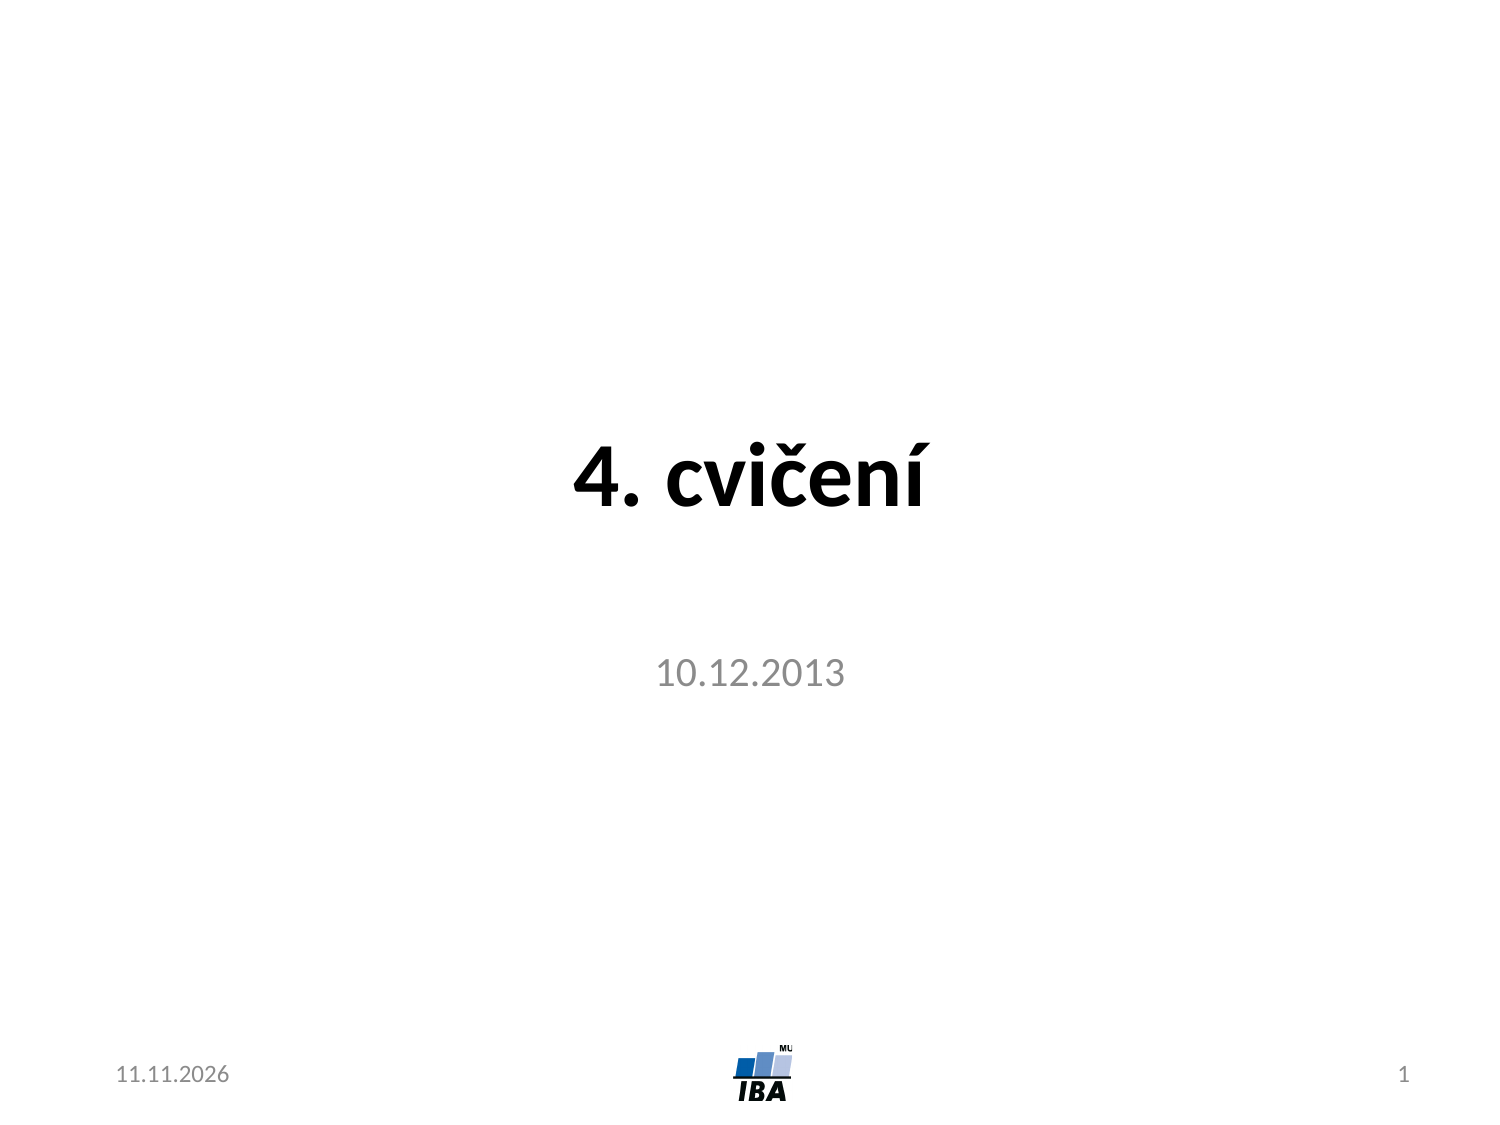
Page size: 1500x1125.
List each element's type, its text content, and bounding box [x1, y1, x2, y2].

title 4. cvičení [112, 349, 1388, 591]
subtitle 10.12.2013 [225, 637, 1275, 925]
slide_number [100, 1043, 451, 1103]
slide_number 1 [1074, 1043, 1425, 1103]
